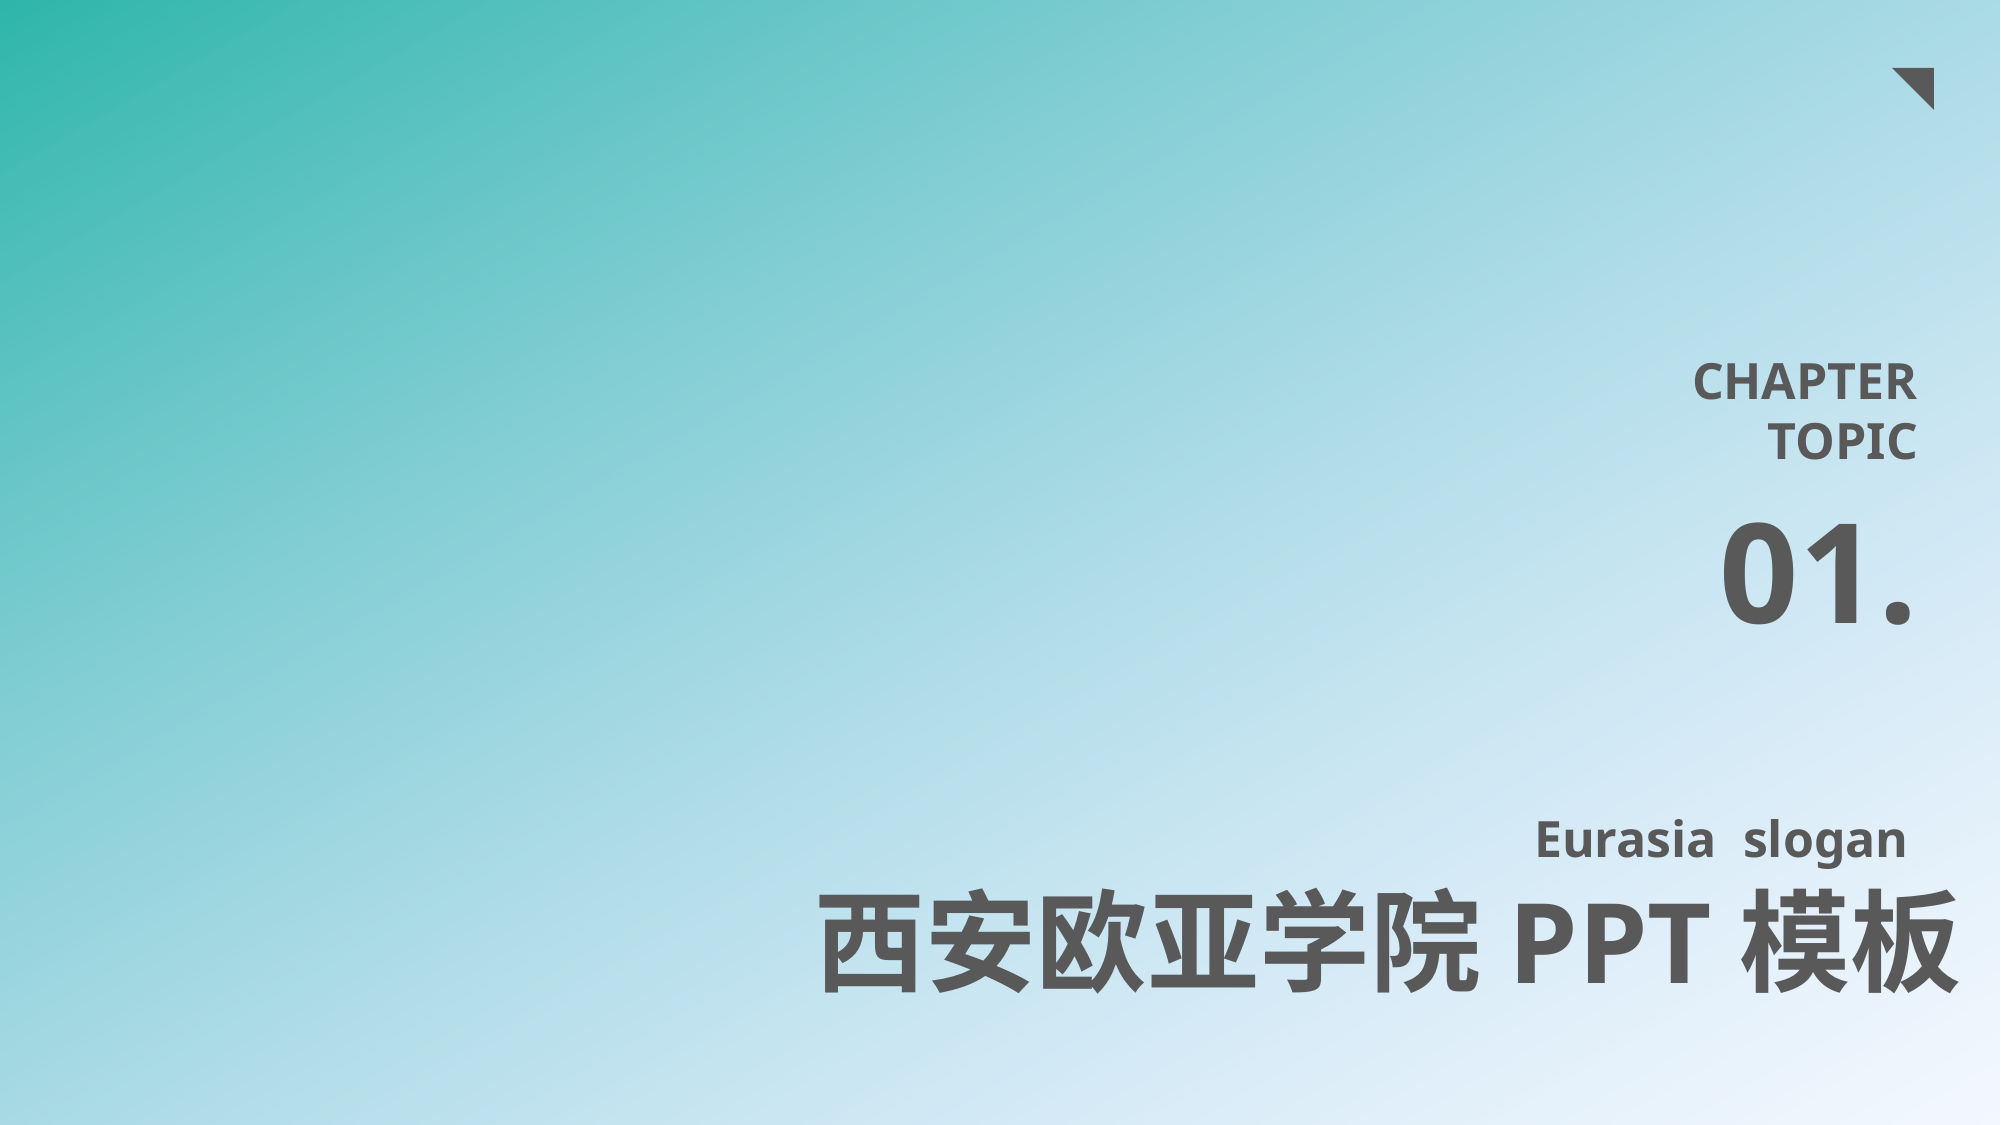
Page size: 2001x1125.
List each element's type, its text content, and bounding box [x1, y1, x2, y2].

text_box 01. [1673, 476, 1933, 659]
text_box 西安欧亚学院PPT模板 [814, 880, 1966, 1098]
text_box Eurasia slogan [1519, 800, 2000, 898]
text_box [1889, 66, 1936, 113]
text_box [0, 0, 2000, 1125]
text_box CHAPTER TOPIC [1633, 341, 1933, 477]
